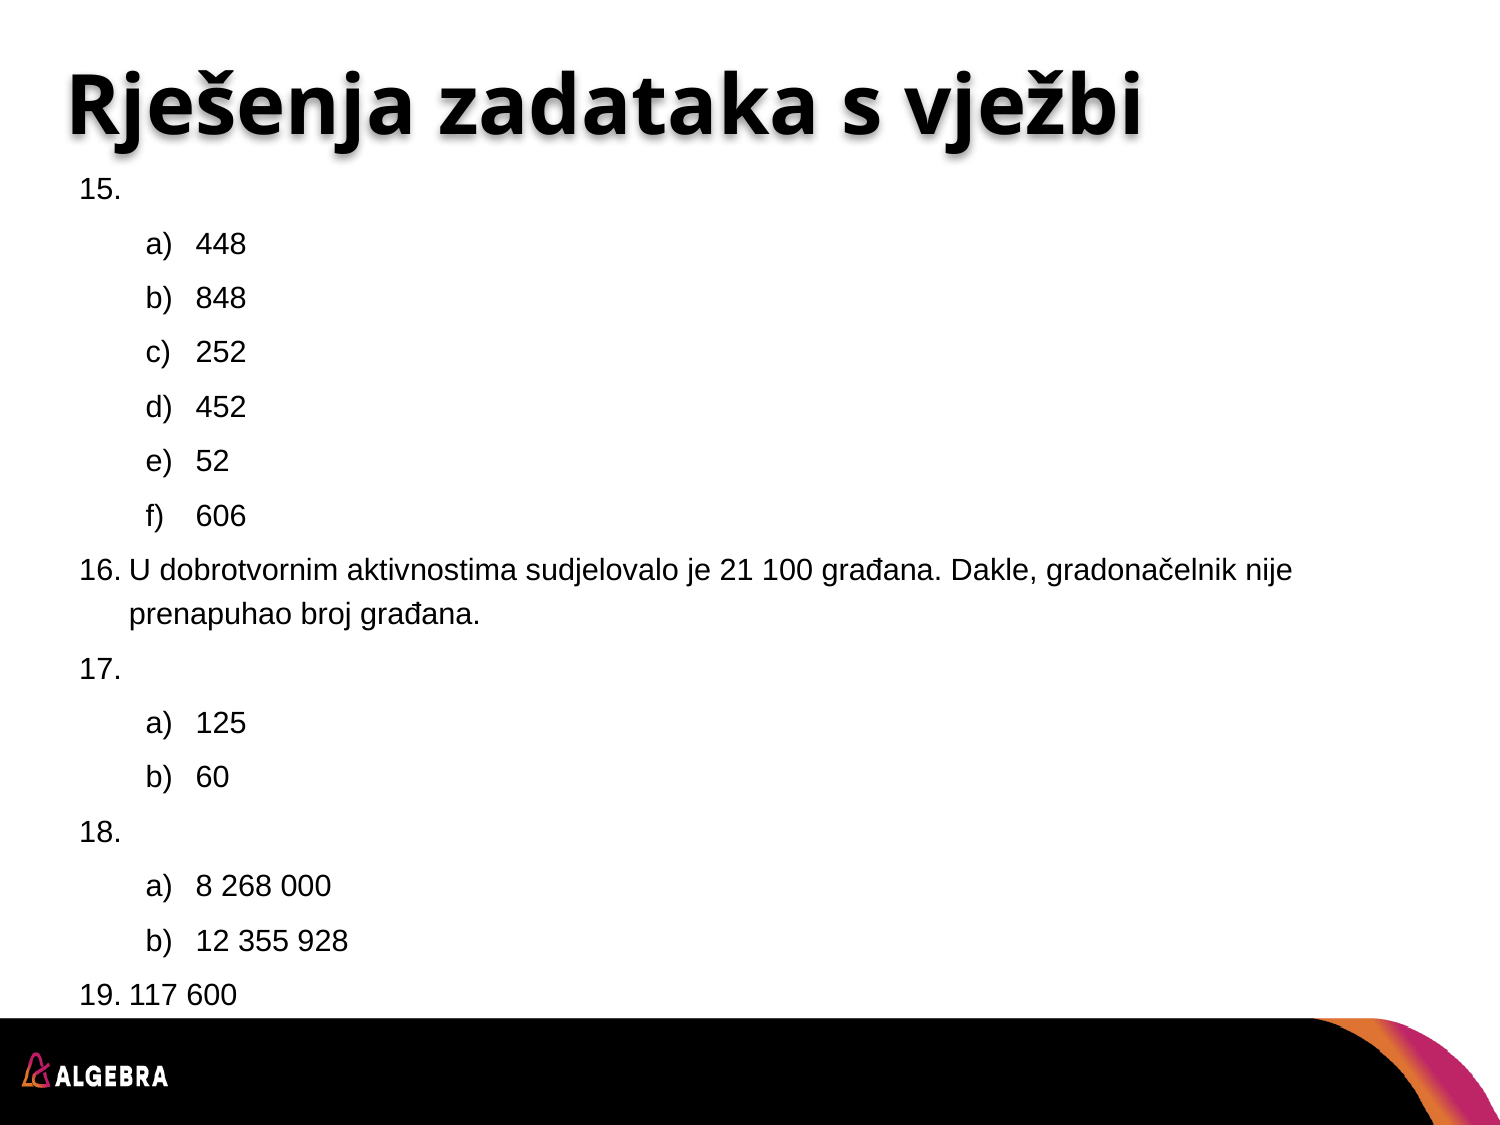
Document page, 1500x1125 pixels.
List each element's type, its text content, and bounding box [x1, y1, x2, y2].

picture [0, 0, 1500, 1125]
title Rješenja zadataka s vježbi [65, 40, 1432, 161]
list 448 848 252 452 52 606 U dobrotvornim aktivnostima sudjelovalo je 21 100 građana. Dakle, gradonačelnik nije prenapuhao broj građana. 125 60 8 268 000 12 355 928 117 600 [64, 169, 1435, 1027]
